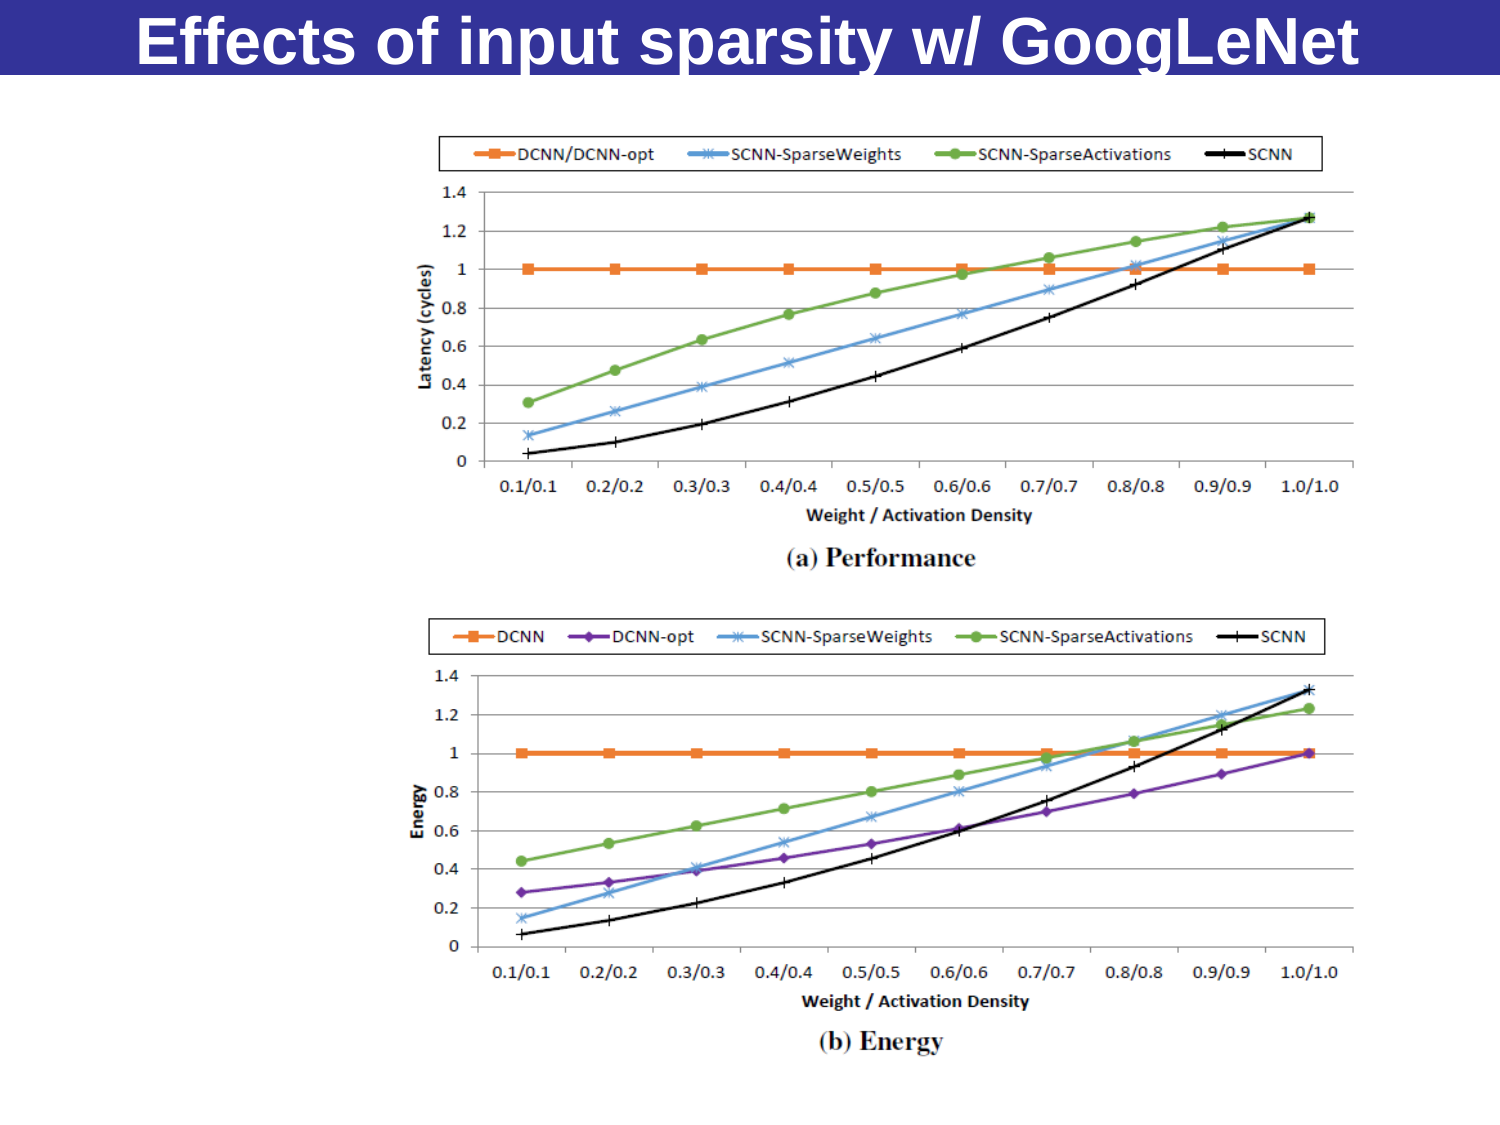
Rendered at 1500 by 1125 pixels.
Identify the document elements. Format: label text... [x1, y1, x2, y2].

picture [399, 120, 1376, 1092]
title Effects of input sparsity w/ GoogLeNet [0, 0, 1500, 75]
